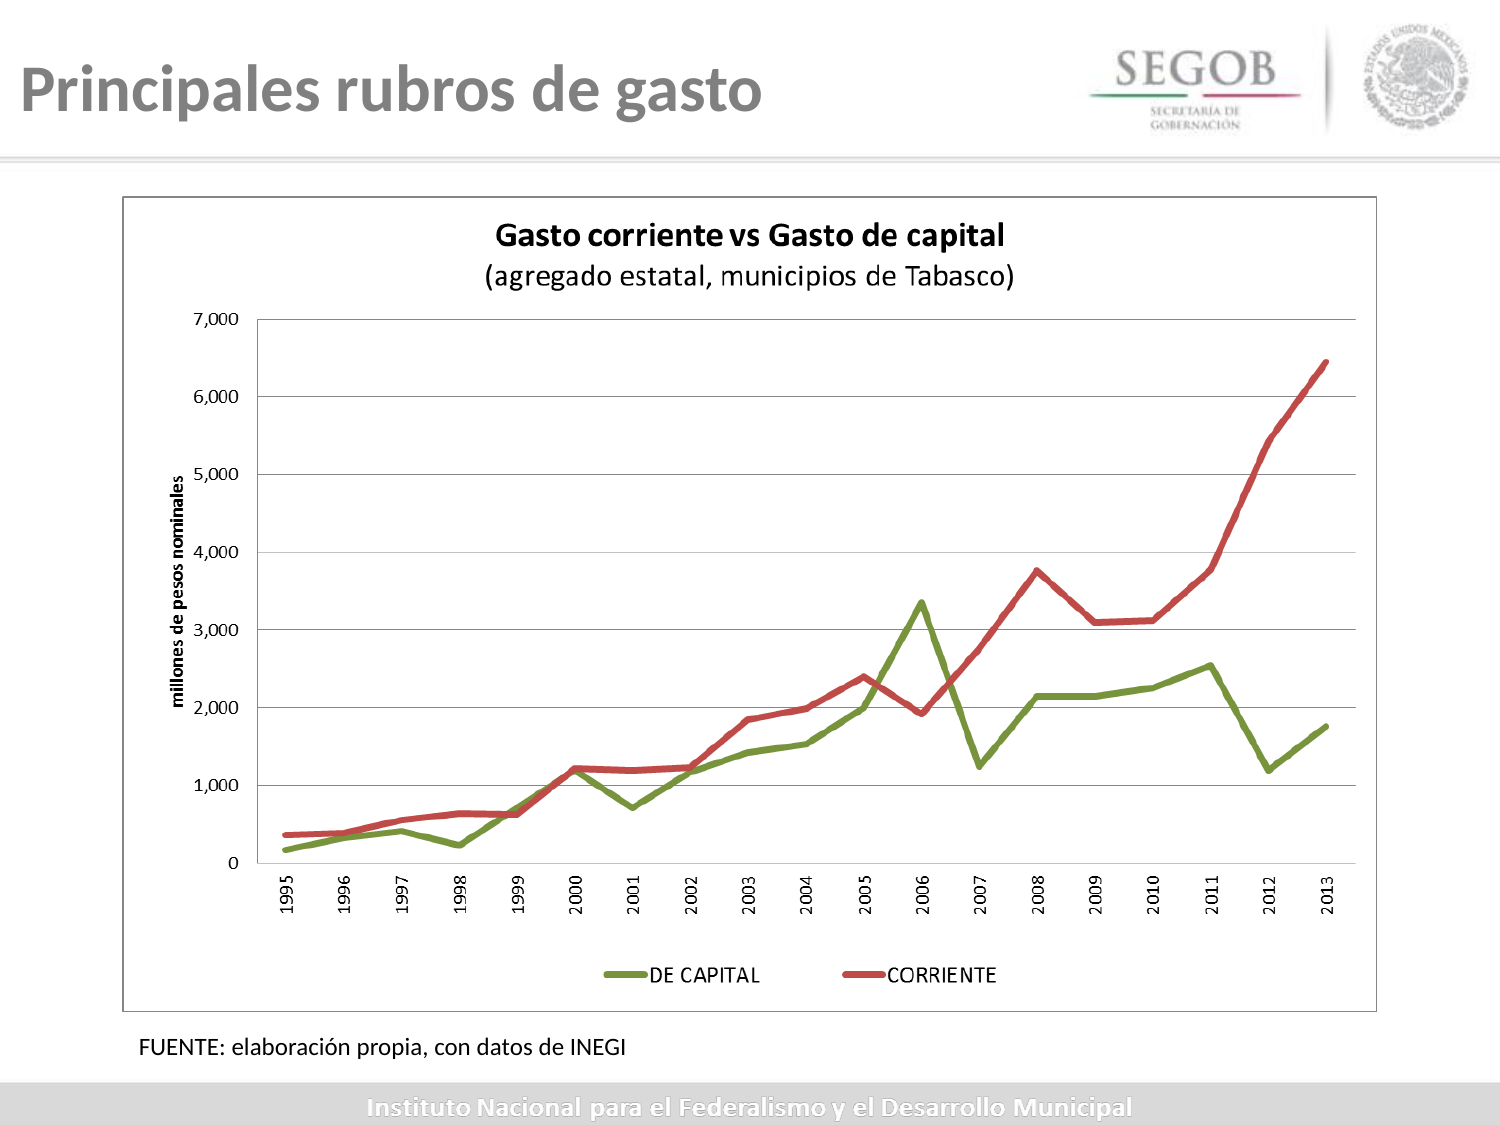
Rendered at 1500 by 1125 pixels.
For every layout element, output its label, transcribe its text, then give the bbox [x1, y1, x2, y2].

picture [0, 0, 1500, 1125]
text_box FUENTE: elaboración propia, con datos de INEGI [123, 1023, 703, 1068]
title Principales rubros de gasto [5, 0, 1081, 194]
